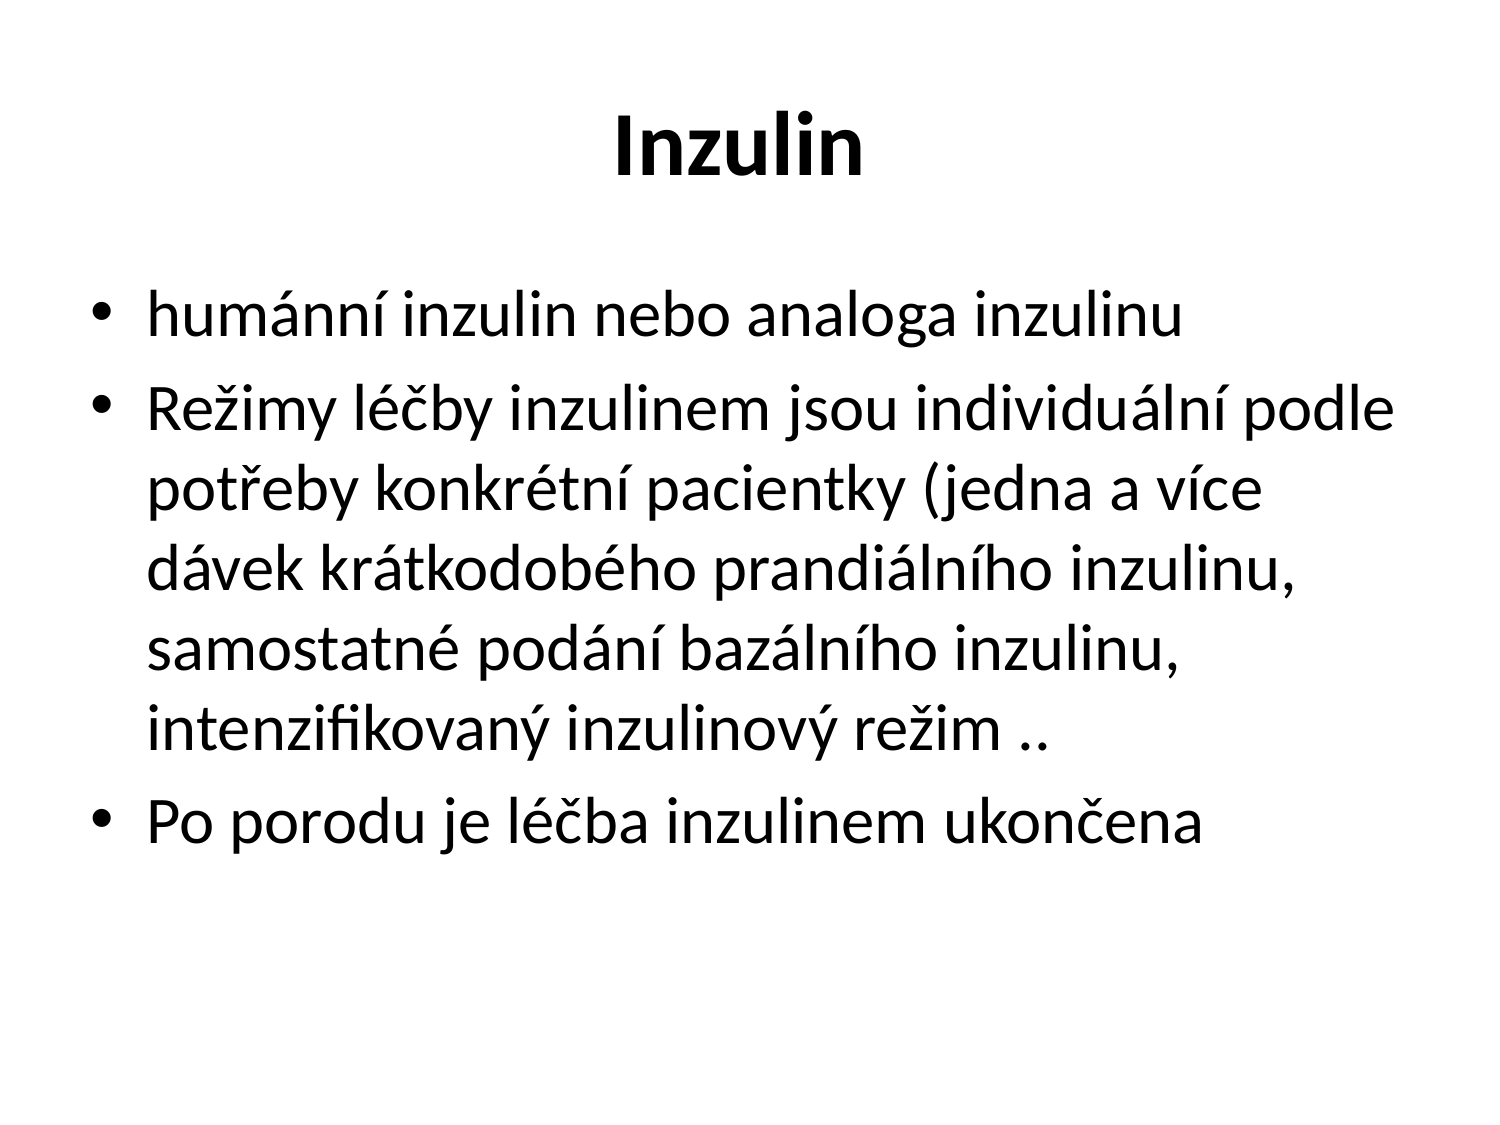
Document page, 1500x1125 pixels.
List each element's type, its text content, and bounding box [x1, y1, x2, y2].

title Inzulin [75, 45, 1425, 233]
list humánní inzulin nebo analoga inzulinu Režimy léčby inzulinem jsou individuální podle potřeby konkrétní pacientky (jedna a více dávek krátkodobého prandiálního inzulinu, samostatné podání bazálního inzulinu, intenzifikovaný inzulinový režim .. Po porodu je léčba inzulinem ukončena [75, 262, 1425, 1005]
